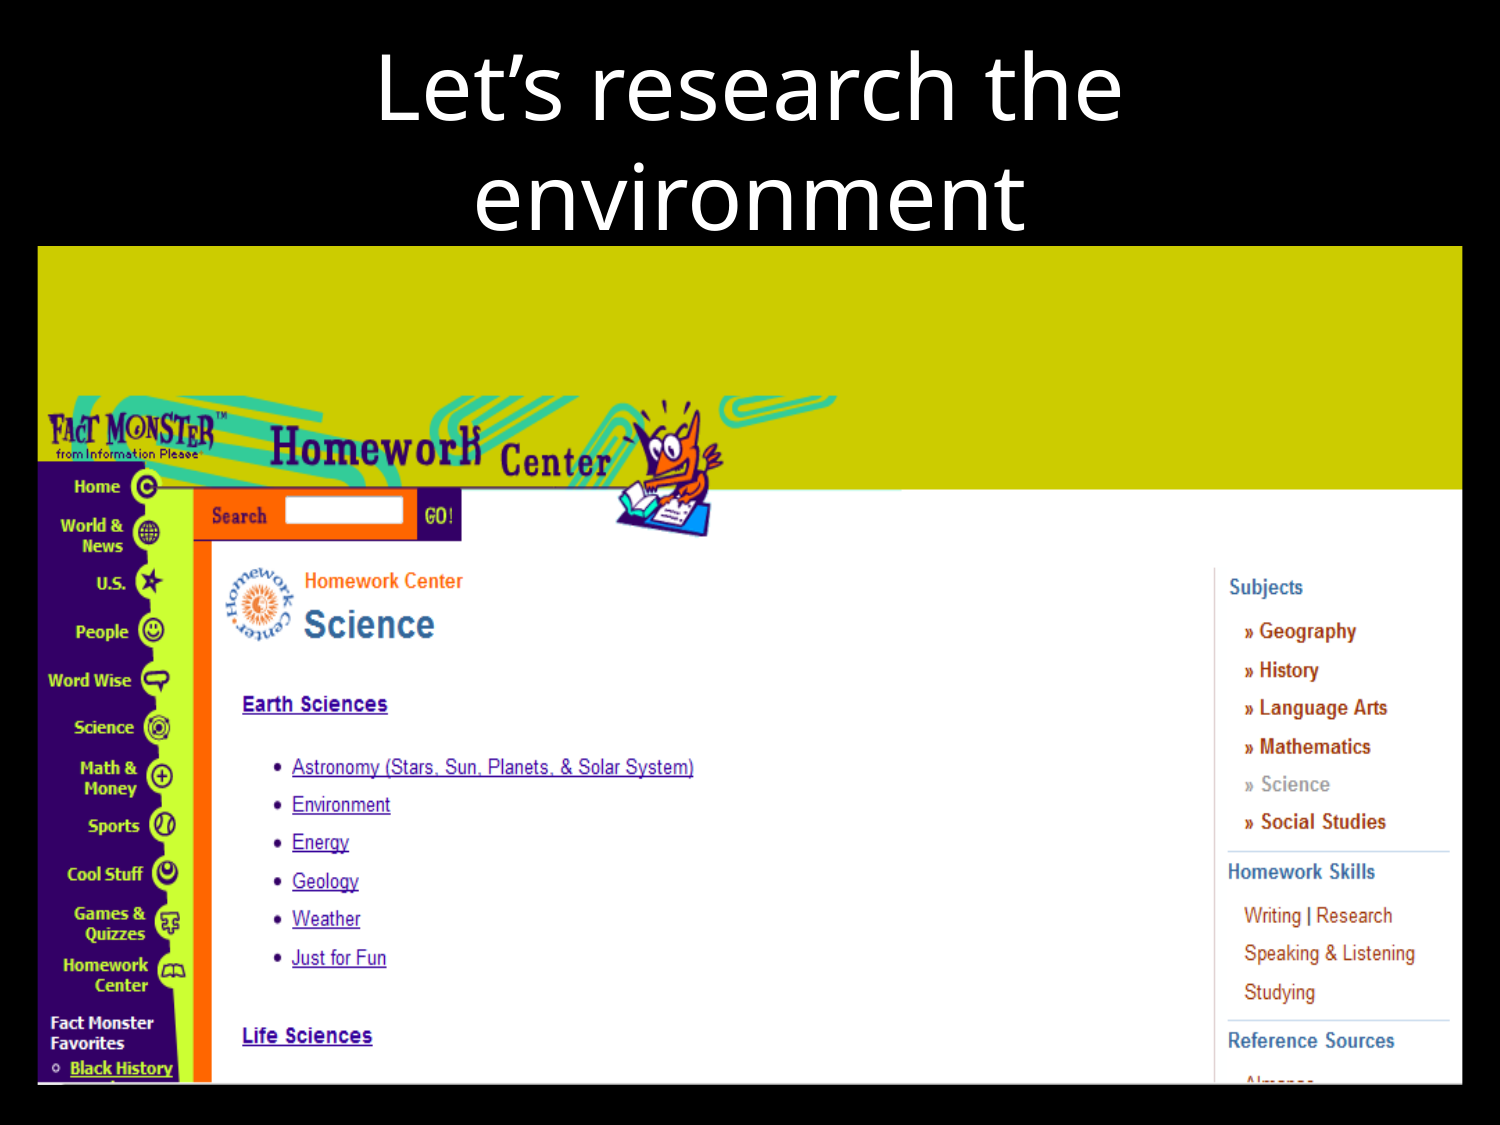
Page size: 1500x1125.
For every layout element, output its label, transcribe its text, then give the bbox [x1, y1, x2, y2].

picture [37, 246, 1463, 1085]
title Let’s research the environment [75, 45, 1425, 233]
